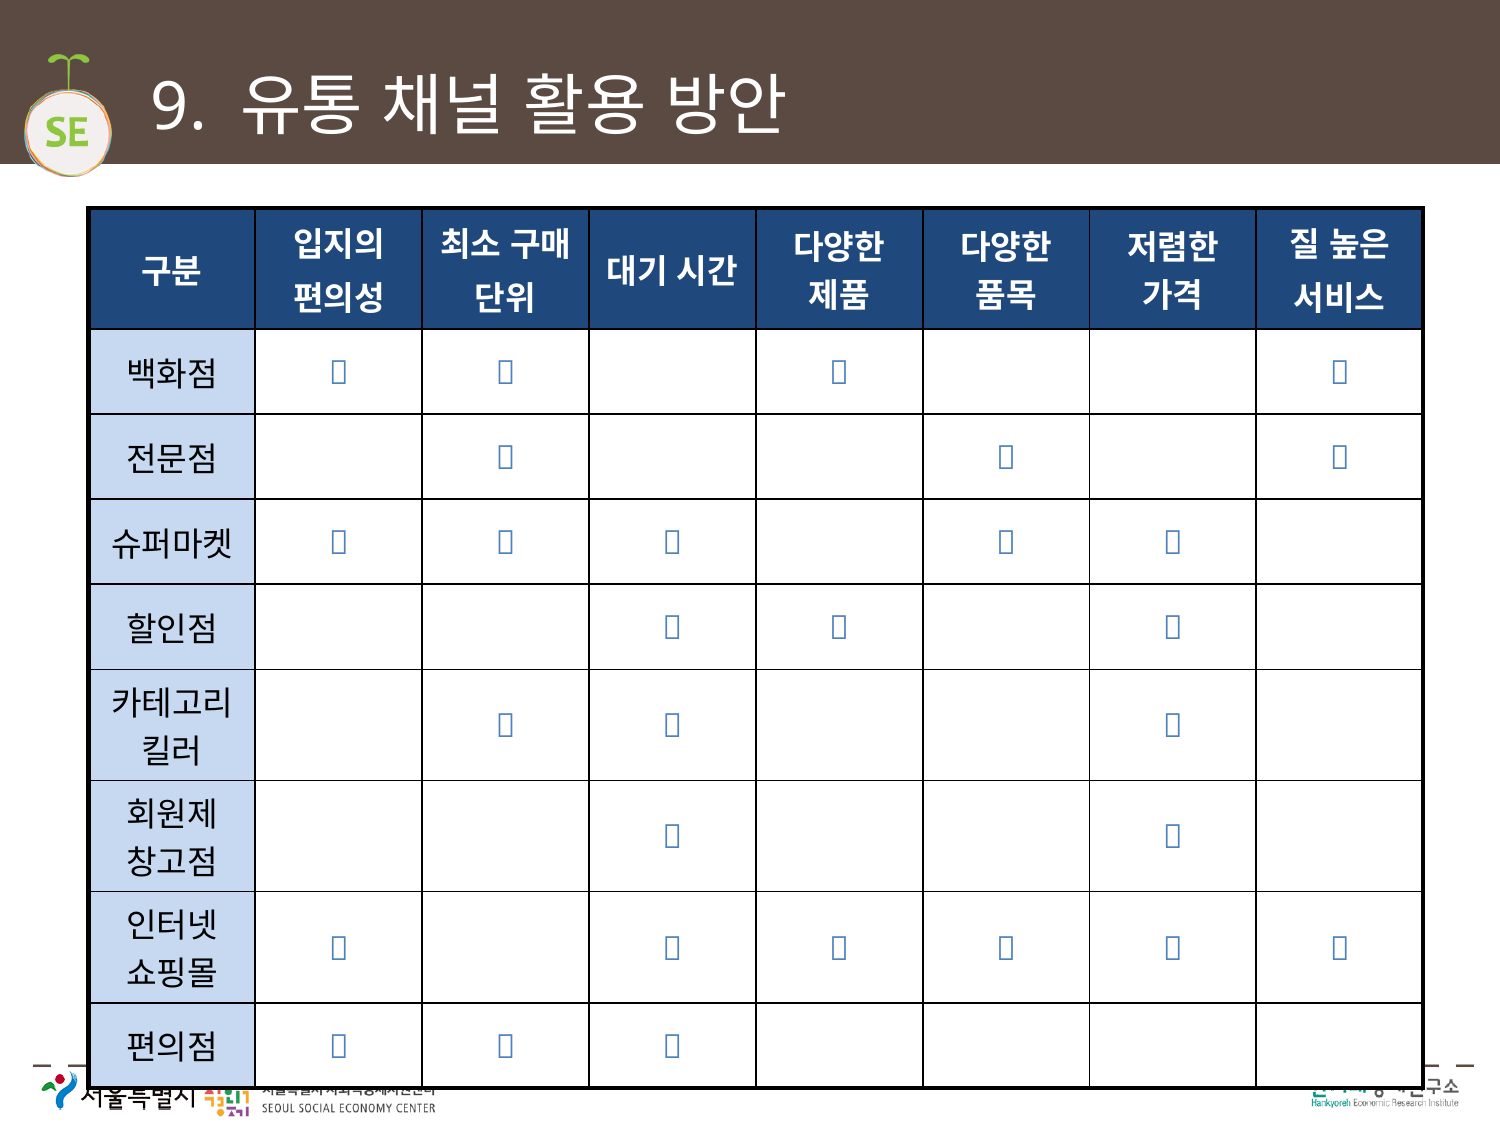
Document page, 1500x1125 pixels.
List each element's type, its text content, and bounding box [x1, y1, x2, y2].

table_cell  [423, 330, 588, 413]
table_header 구분 [91, 210, 254, 328]
table_header 대기 시간 [590, 210, 755, 328]
table_cell [757, 415, 922, 498]
table_header 최소 구매 단위 [423, 210, 588, 328]
table_cell [924, 781, 1089, 891]
table_cell 할인점 [91, 585, 254, 669]
table_cell  [590, 500, 755, 583]
table_cell  [590, 670, 755, 780]
table_cell  [256, 500, 421, 583]
table_cell [423, 781, 588, 891]
table_cell [924, 670, 1089, 780]
table_cell  [1090, 781, 1255, 891]
table_cell [924, 1004, 1089, 1086]
table_cell 카테고리 킬러 [91, 670, 254, 780]
title 9. 유통 채널 활용 방안 [135, 45, 1463, 161]
table_cell [1257, 781, 1421, 891]
table_cell [757, 781, 922, 891]
picture [0, 0, 1500, 1125]
table_cell [256, 585, 421, 669]
table_cell  [423, 1004, 588, 1086]
table_cell 백화점 [91, 330, 254, 413]
table_cell  [1090, 585, 1255, 669]
table_cell [256, 781, 421, 891]
table_header 저렴한 가격 [1090, 210, 1255, 328]
table_cell 전문점 [91, 415, 254, 498]
table_cell 슈퍼마켓 [91, 500, 254, 583]
table_cell  [1090, 670, 1255, 780]
table_cell  [423, 415, 588, 498]
table_cell  [256, 330, 421, 413]
table_cell  [423, 500, 588, 583]
table_cell  [1257, 330, 1421, 413]
table_cell [1257, 670, 1421, 780]
table_cell  [590, 585, 755, 669]
table_header 다양한 제품 [757, 210, 922, 328]
table_cell  [1090, 500, 1255, 583]
table_header 질 높은 서비스 [1257, 210, 1421, 328]
table_cell [590, 330, 755, 413]
table_cell 인터넷 쇼핑몰 [91, 892, 254, 1002]
table_cell  [590, 781, 755, 891]
table_cell  [757, 892, 922, 1002]
table_cell [924, 330, 1089, 413]
table_cell 회원제 창고점 [91, 781, 254, 891]
table_cell [256, 670, 421, 780]
table_cell [757, 670, 922, 780]
table_cell [757, 500, 922, 583]
table_cell  [757, 585, 922, 669]
table_cell [1257, 585, 1421, 669]
table_cell [1257, 500, 1421, 583]
table_cell [1090, 1004, 1255, 1086]
table_cell [256, 415, 421, 498]
table_cell  [423, 670, 588, 780]
table_cell [924, 585, 1089, 669]
table_cell  [256, 1004, 421, 1086]
table_header 다양한 품목 [924, 210, 1089, 328]
table_cell  [256, 892, 421, 1002]
table_cell  [1257, 892, 1421, 1002]
table_cell [1257, 1004, 1421, 1086]
table_cell  [590, 892, 755, 1002]
table_cell [1090, 415, 1255, 498]
table_cell [590, 415, 755, 498]
table_cell  [757, 330, 922, 413]
table_cell  [590, 1004, 755, 1086]
table_cell  [924, 892, 1089, 1002]
table_cell [423, 892, 588, 1002]
table_cell  [924, 415, 1089, 498]
table_cell [1090, 330, 1255, 413]
table_cell [423, 585, 588, 669]
table_cell  [924, 500, 1089, 583]
table_cell  [1257, 415, 1421, 498]
table_cell 편의점 [91, 1004, 254, 1086]
table_cell [757, 1004, 922, 1086]
table_cell  [1090, 892, 1255, 1002]
table_header 입지의 편의성 [256, 210, 421, 328]
